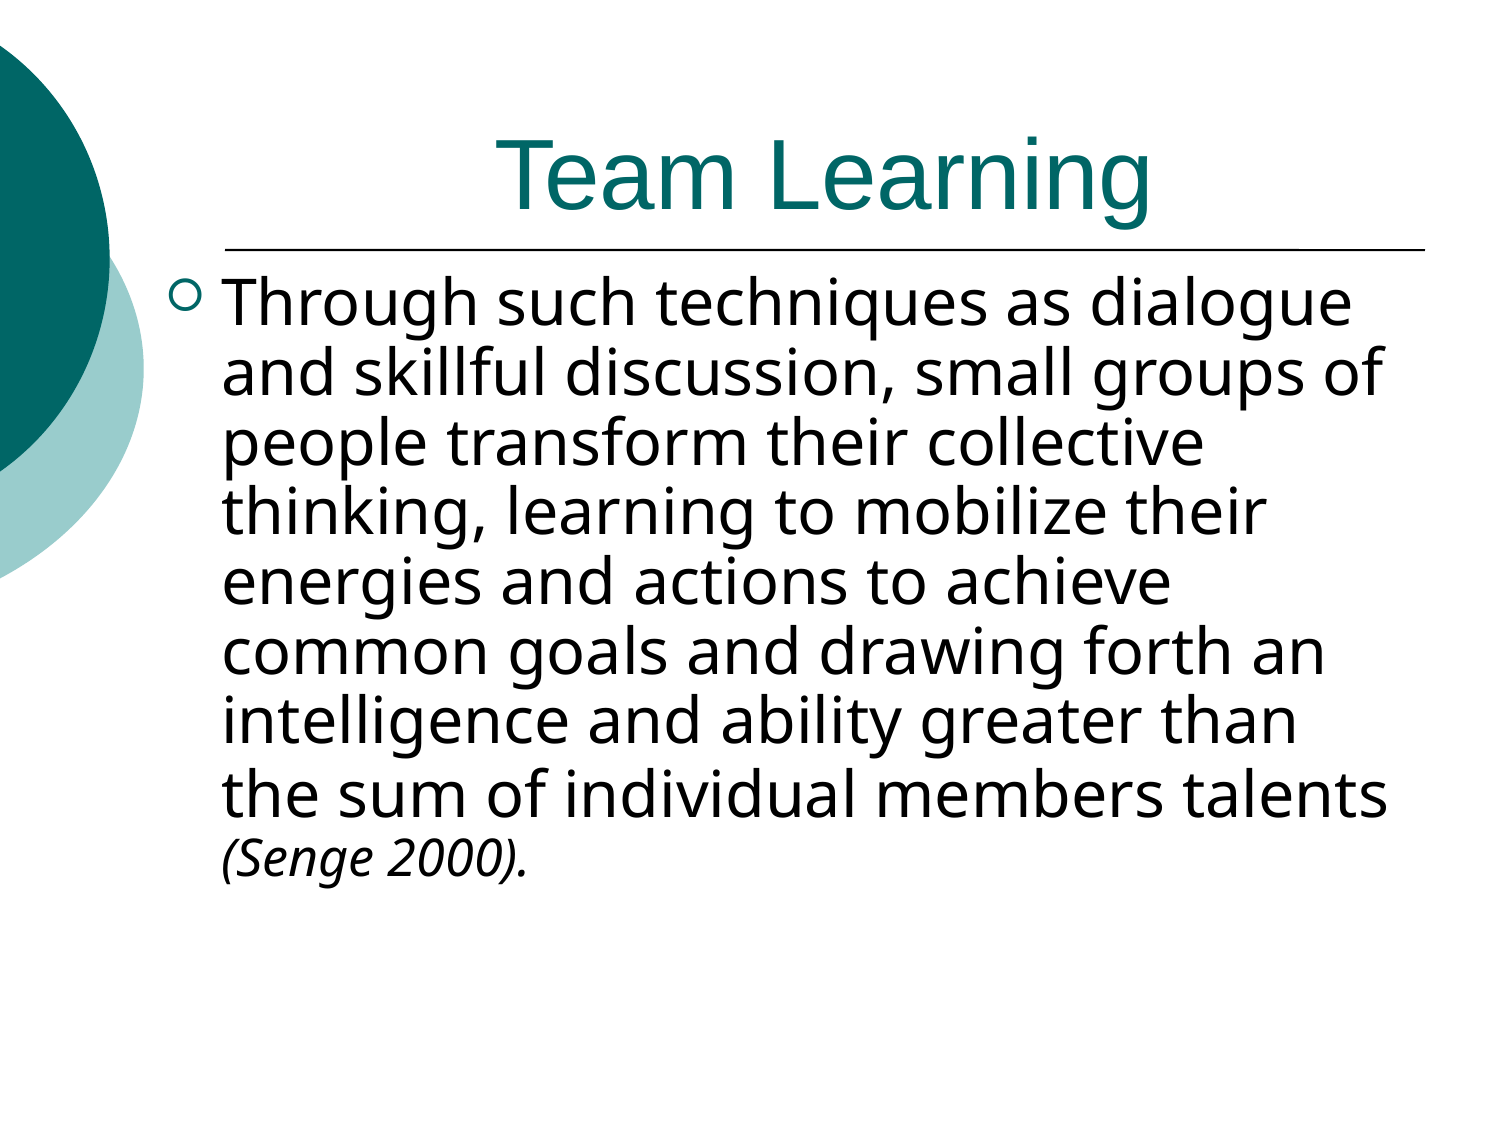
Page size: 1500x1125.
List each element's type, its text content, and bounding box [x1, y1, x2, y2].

list Through such techniques as dialogue and skillful discussion, small groups of people transform their collective thinking, learning to mobilize their energies and actions to achieve common goals and drawing forth an intelligence and ability greater than the sum of individual members talents (Senge 2000). [149, 262, 1424, 1096]
title Team Learning [224, 49, 1425, 238]
